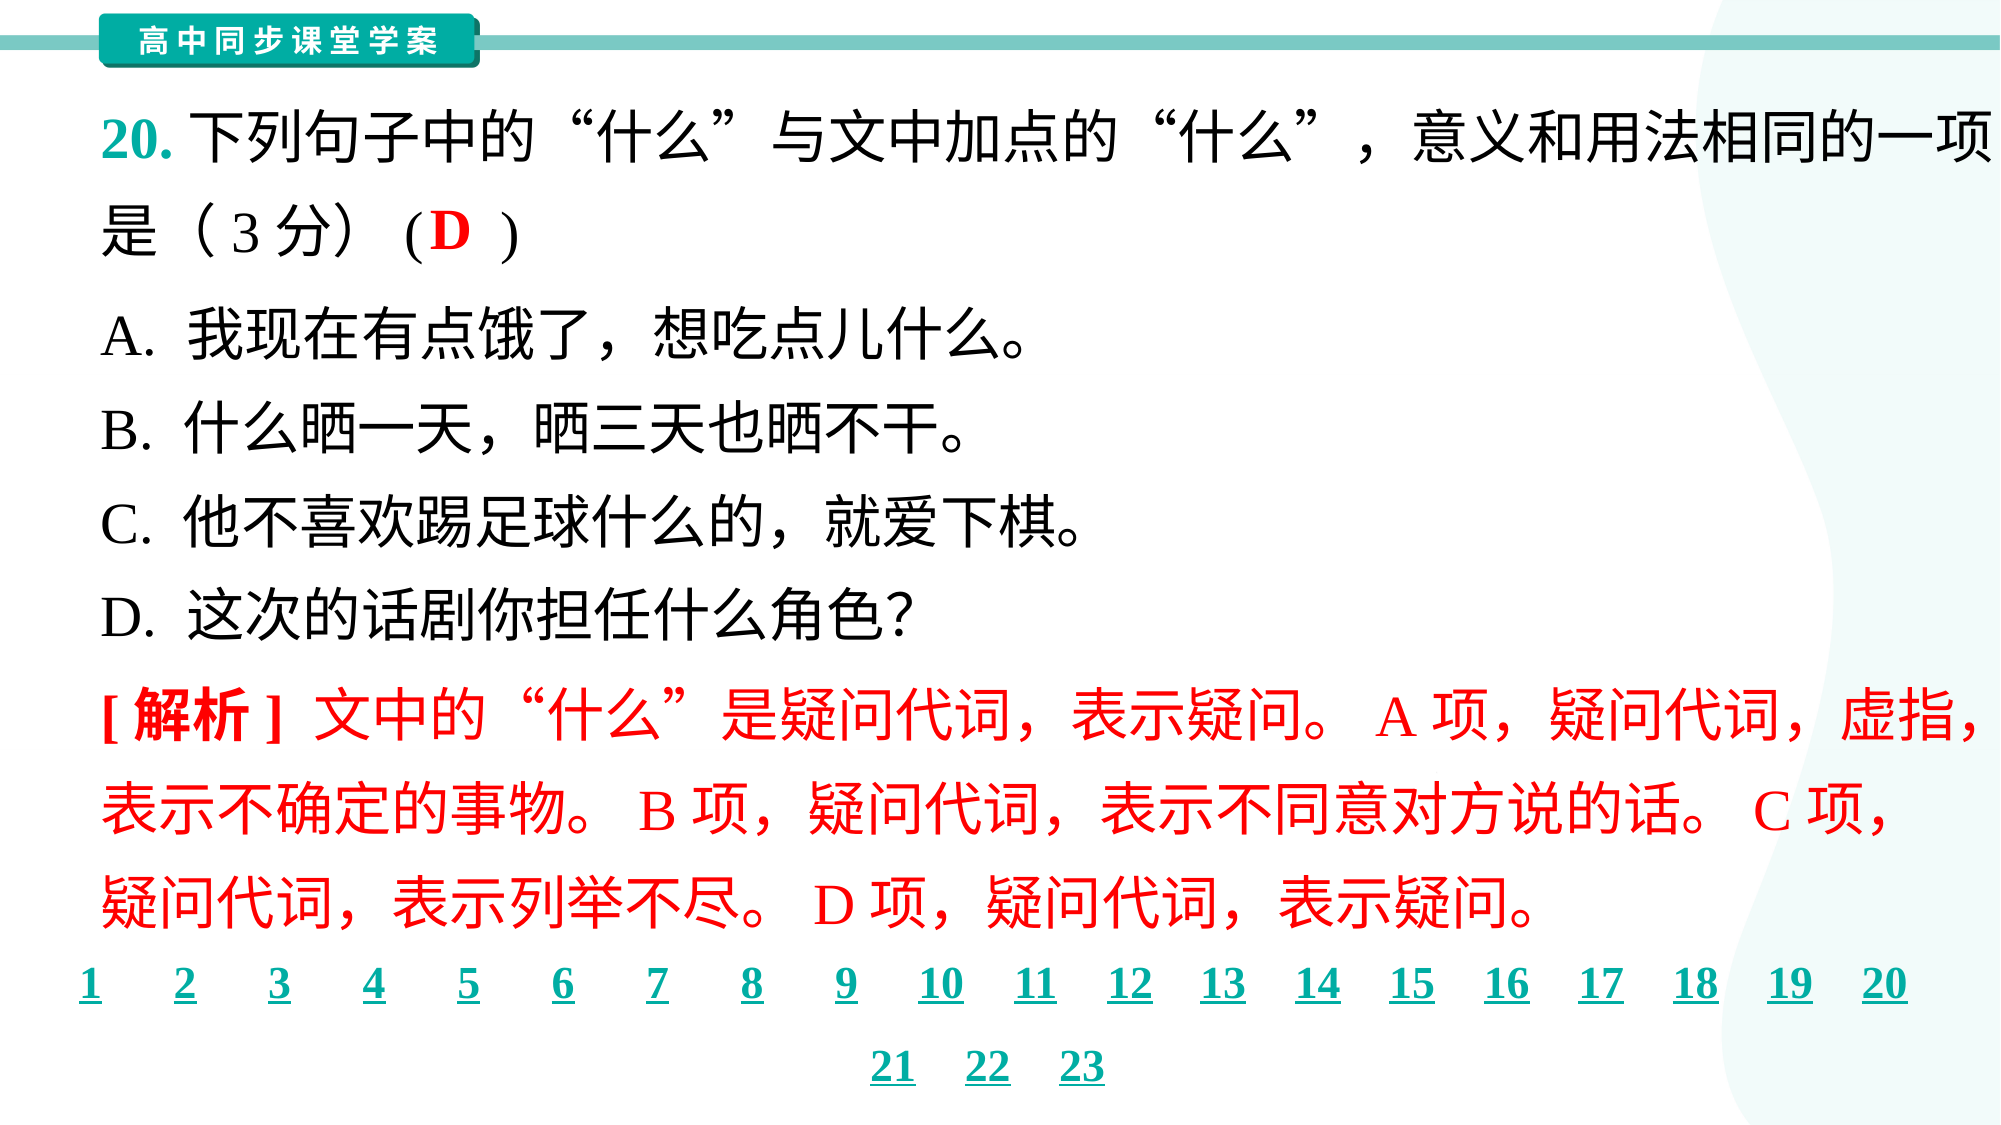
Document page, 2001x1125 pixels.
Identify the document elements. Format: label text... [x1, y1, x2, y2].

picture [0, 0, 2000, 1125]
text_box [解析] 文中的“什么”是疑问代词，表示疑问。A项，疑问代词，虚指， 表示不确定的事物。B项，疑问代词，表示不同意对方说的话。C项， 疑问代词，表示列举不尽。D项，疑问代词，表示疑问。 [100, 654, 1899, 936]
text_box 20.下列句子中的“什么”与文中加点的“什么”，意义和用法相同的一项 是（3分）( ) [100, 76, 1899, 265]
text_box D [408, 171, 493, 261]
text_box A. 我现在有点饿了，想吃点儿什么。 B. 什么晒一天，晒三天也晒不干。 C. 他不喜欢踢足球什么的，就爱下棋。 D. 这次的话剧你担任什么角色？ [100, 273, 1899, 649]
